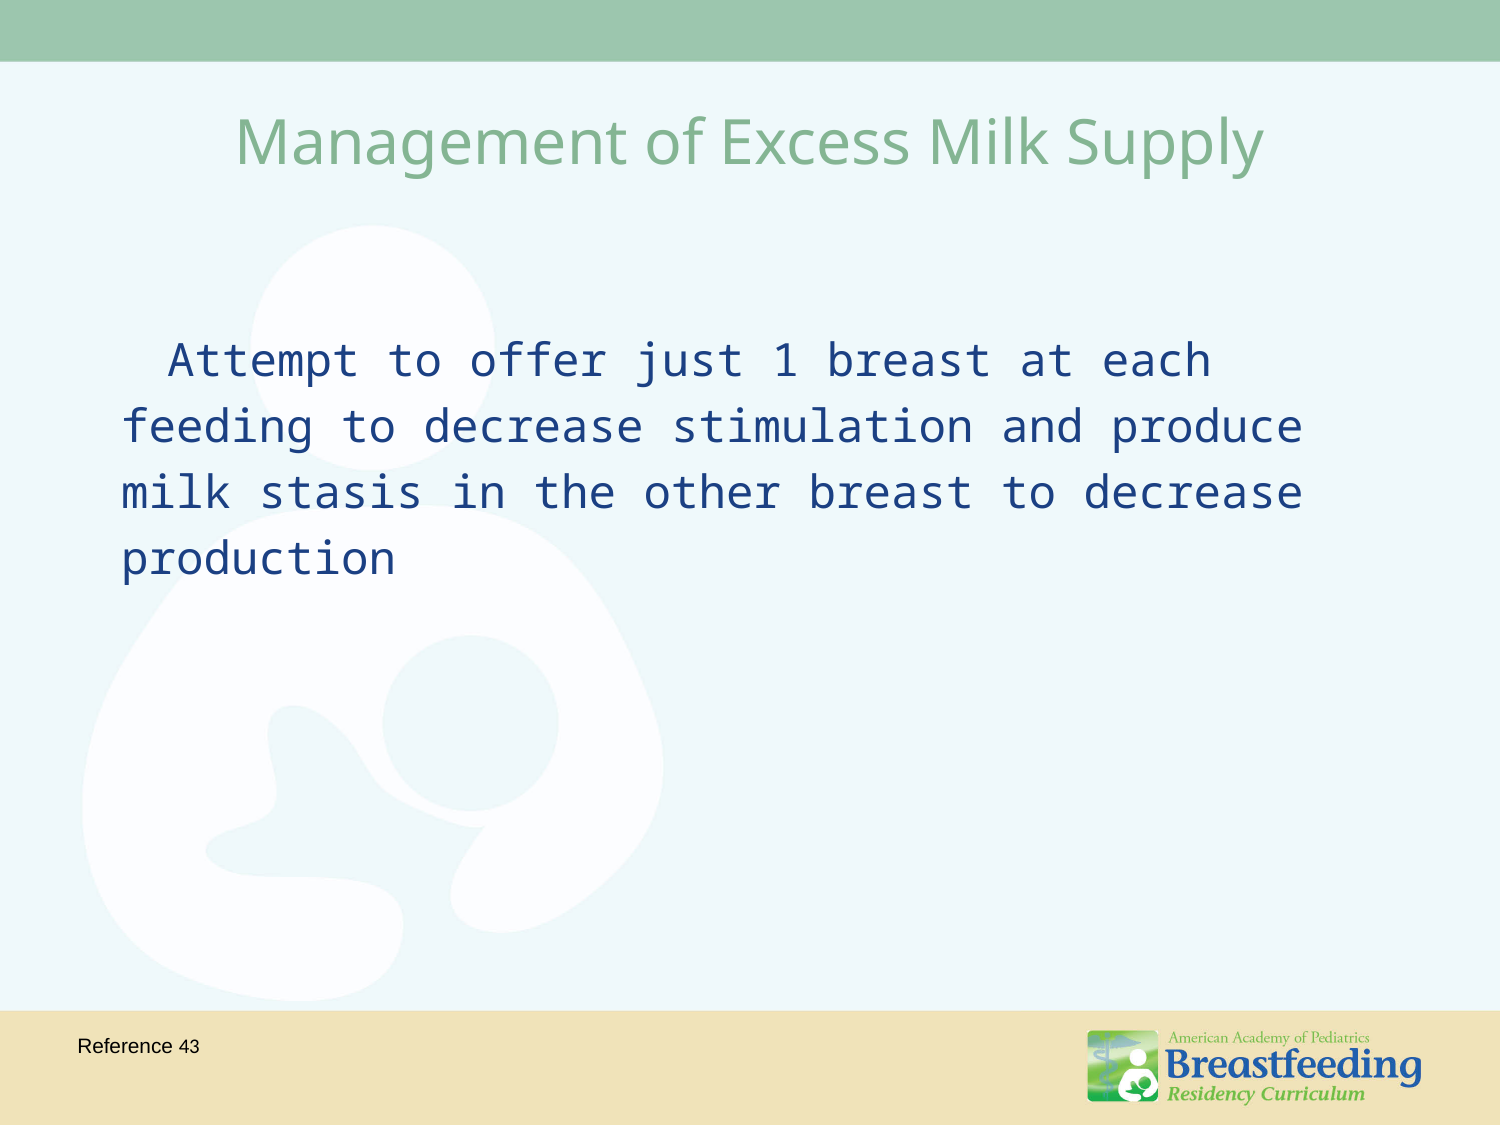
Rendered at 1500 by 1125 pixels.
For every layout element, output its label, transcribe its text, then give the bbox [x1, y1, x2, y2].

text_box Reference 43 [62, 1025, 325, 1065]
picture [0, 0, 1500, 1125]
title Management of Excess Milk Supply [74, 44, 1426, 235]
list Attempt to offer just 1 breast at each feeding to decrease stimulation and produce milk stasis in the other breast to decrease production [49, 312, 1438, 943]
